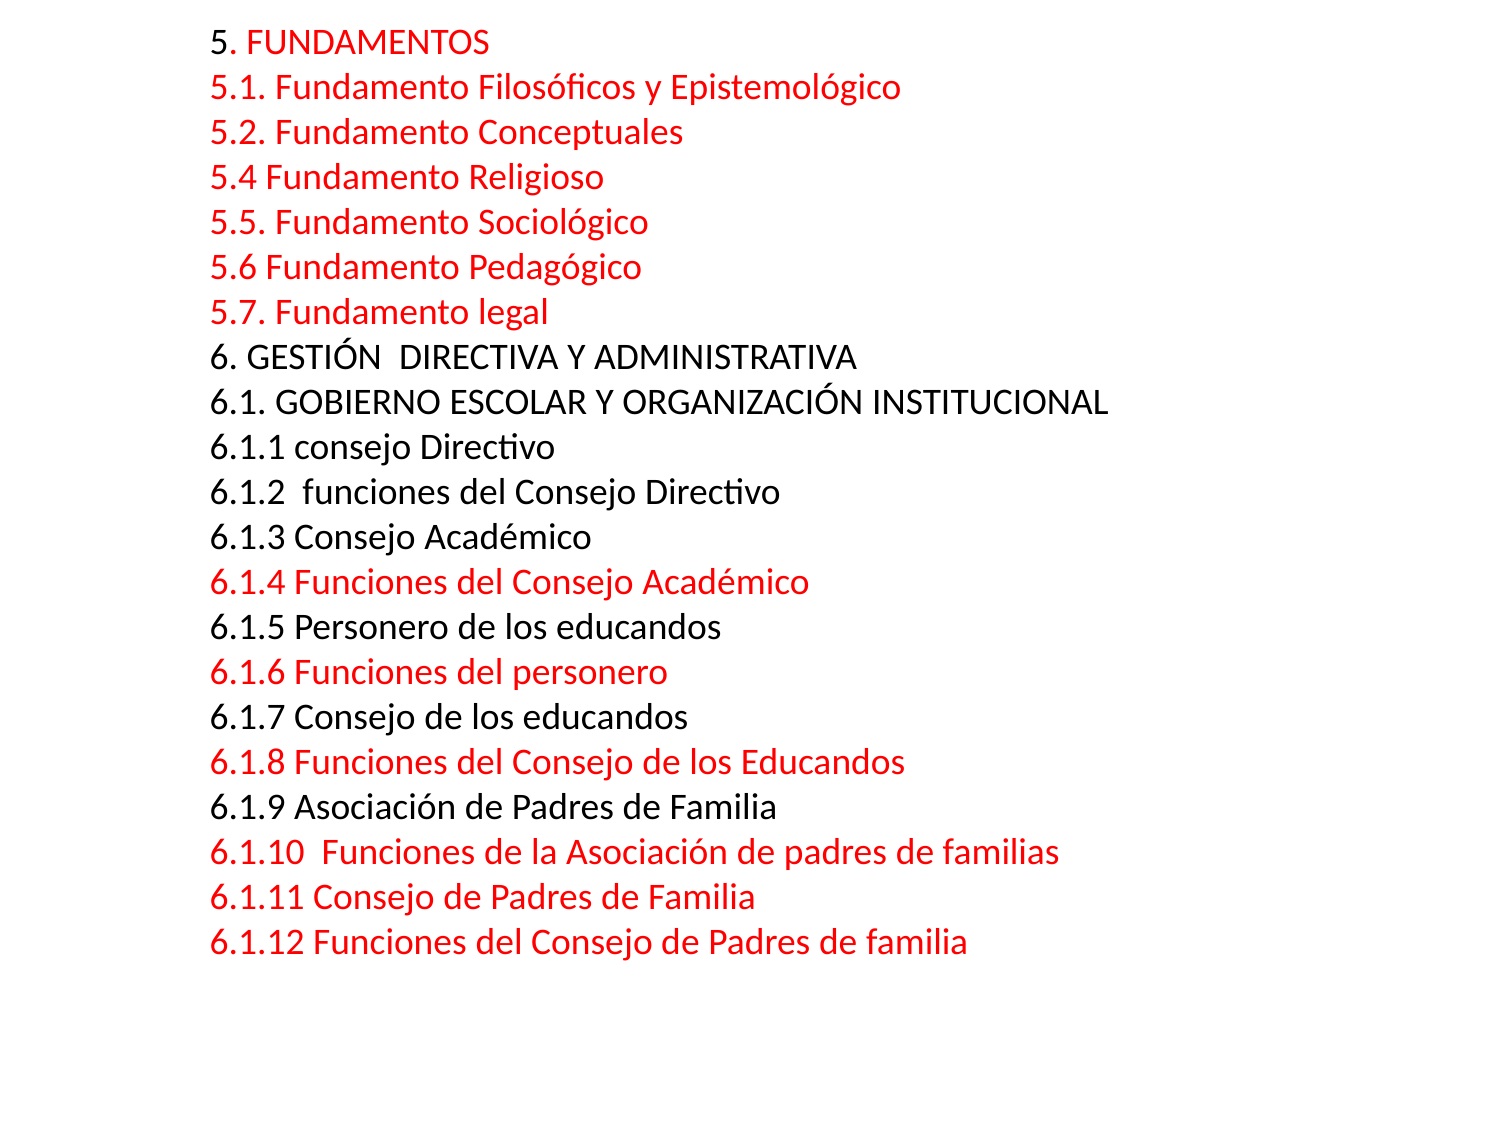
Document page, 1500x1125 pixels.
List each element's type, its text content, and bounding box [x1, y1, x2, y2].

text_box 5. FUNDAMENTOS 5.1. Fundamento Filosóficos y Epistemológico 5.2. Fundamento Conceptuales 5.4 Fundamento Religioso 5.5. Fundamento Sociológico 5.6 Fundamento Pedagógico 5.7. Fundamento legal 6. GESTIÓN DIRECTIVA Y ADMINISTRATIVA 6.1. GOBIERNO ESCOLAR Y ORGANIZACIÓN INSTITUCIONAL 6.1.1 consejo Directivo 6.1.2 funciones del Consejo Directivo 6.1.3 Consejo Académico 6.1.4 Funciones del Consejo Académico 6.1.5 Personero de los educandos 6.1.6 Funciones del personero 6.1.7 Consejo de los educandos 6.1.8 Funciones del Consejo de los Educandos 6.1.9 Asociación de Padres de Familia 6.1.10 Funciones de la Asociación de padres de familias 6.1.11 Consejo de Padres de Familia 6.1.12 Funciones del Consejo de Padres de familia [194, 9, 1270, 970]
